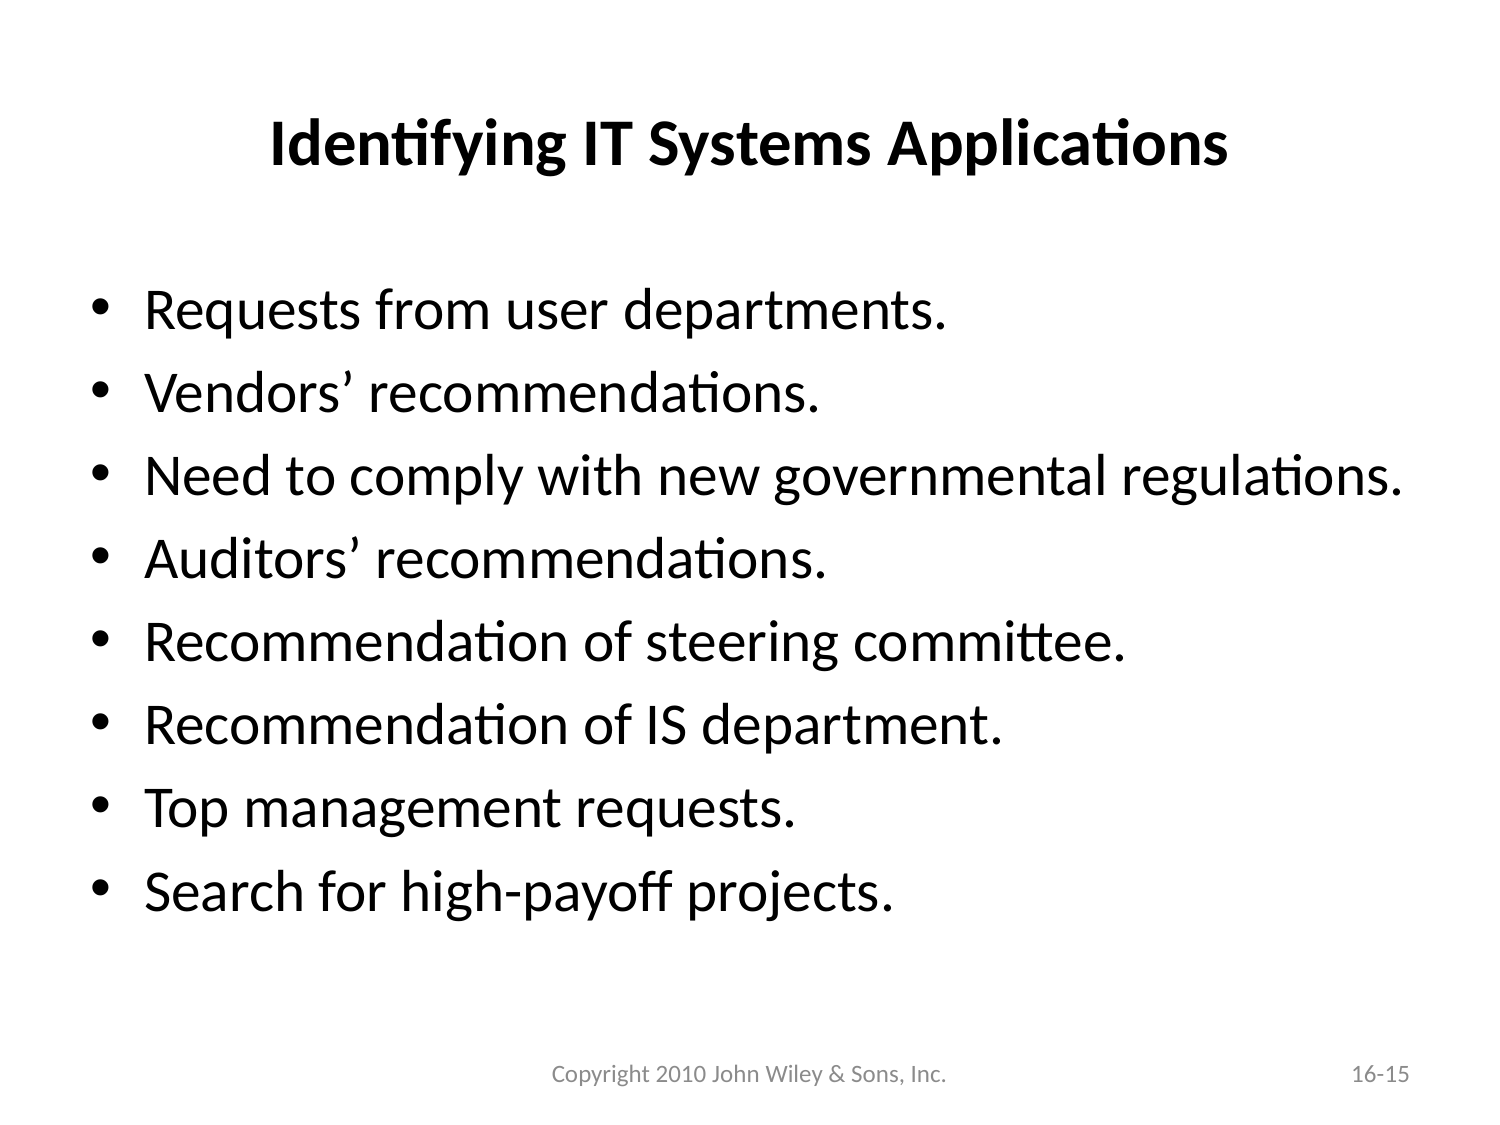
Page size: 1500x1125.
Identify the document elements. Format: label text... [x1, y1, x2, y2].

title Identifying IT Systems Applications [75, 45, 1425, 233]
slide_number 16-15 [1074, 1042, 1425, 1103]
list Requests from user departments. Vendors’ recommendations. Need to comply with new governmental regulations. Auditors’ recommendations. Recommendation of steering committee. Recommendation of IS department. Top management requests. Search for high-payoff projects. [75, 262, 1425, 1005]
footer Copyright 2010 John Wiley & Sons, Inc. [512, 1042, 988, 1103]
